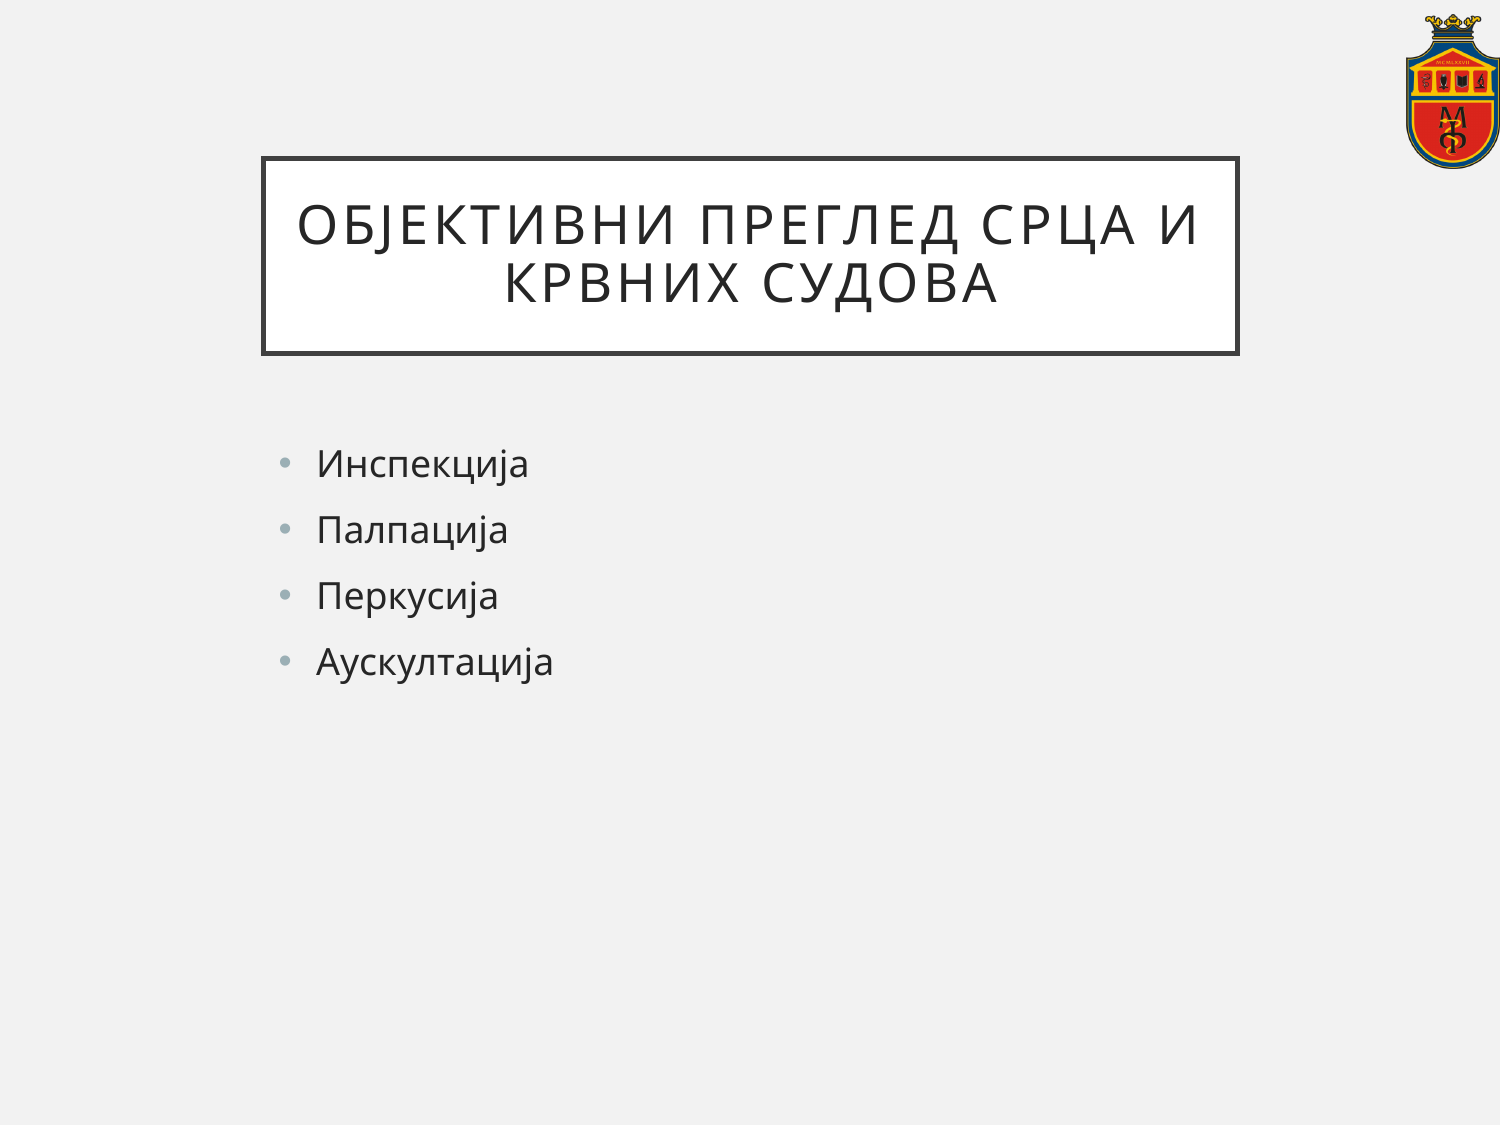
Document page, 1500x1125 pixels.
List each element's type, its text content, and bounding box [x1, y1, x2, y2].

list Инспекција Палпација Перкусија Аускултација [263, 432, 1238, 942]
title Објективни преглед срца и крвних судова [261, 156, 1240, 356]
picture [1406, 14, 1500, 169]
